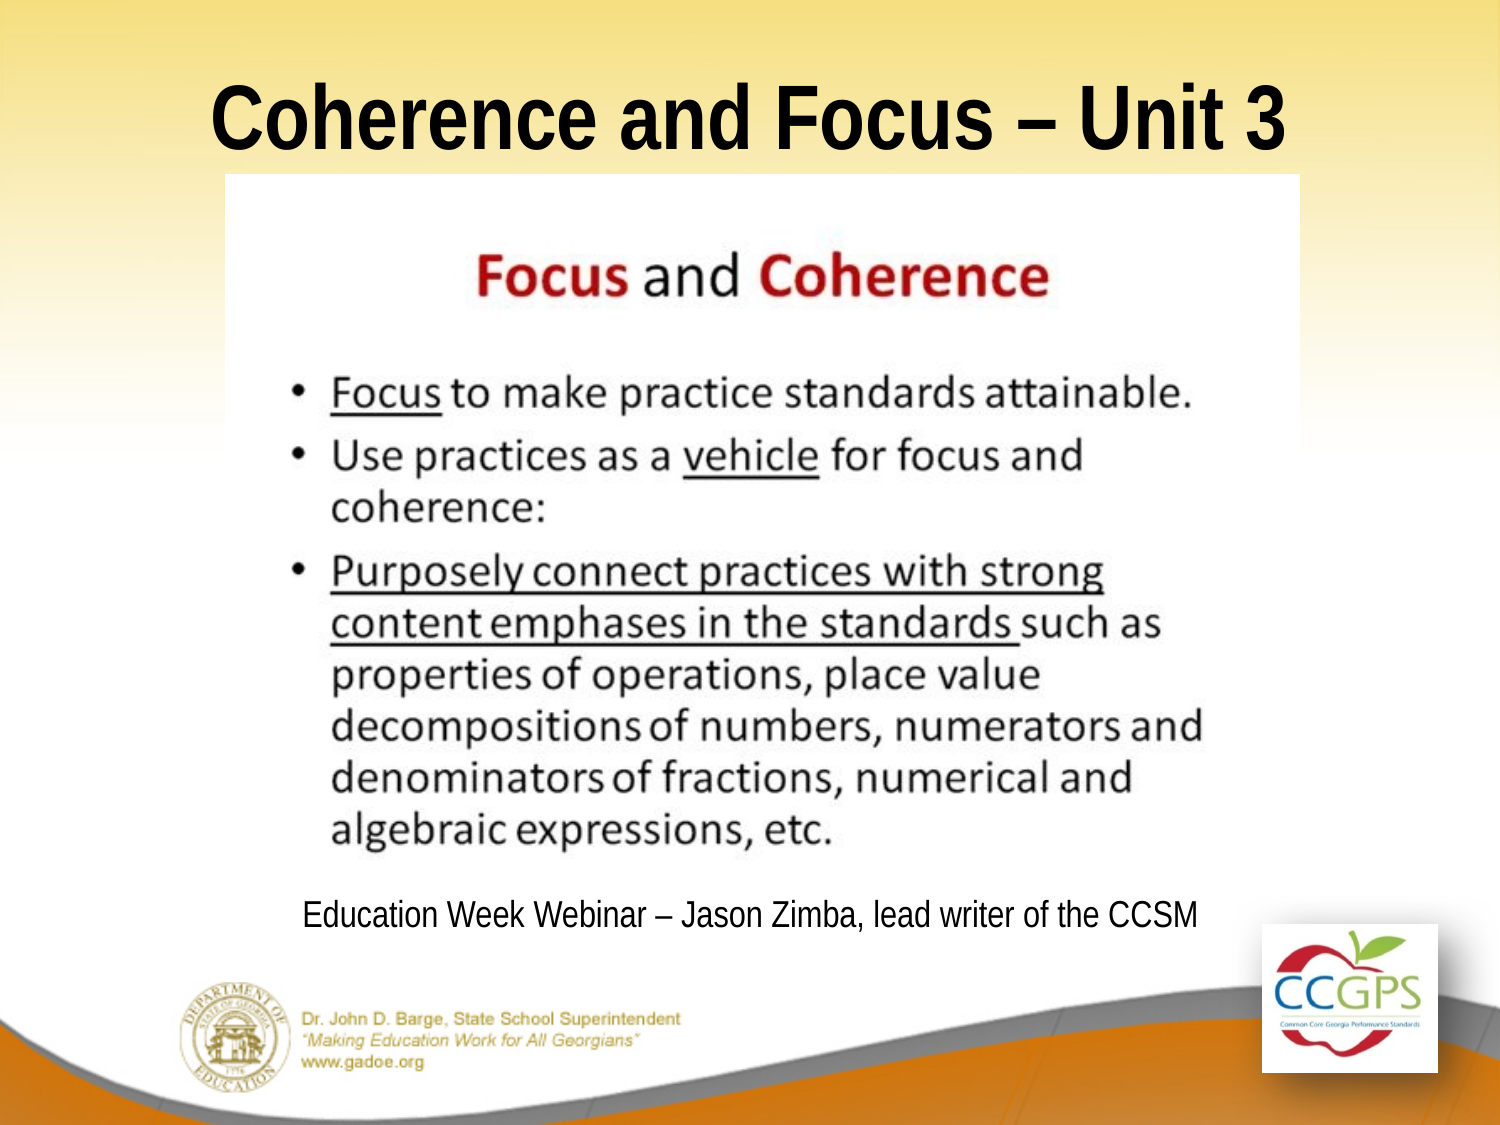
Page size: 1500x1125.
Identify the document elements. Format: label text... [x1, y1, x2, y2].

text_box Education Week Webinar – Jason Zimba, lead writer of the CCSM [137, 162, 1388, 943]
picture [0, 0, 1500, 1125]
title Coherence and Focus – Unit 3 [112, 49, 1388, 176]
